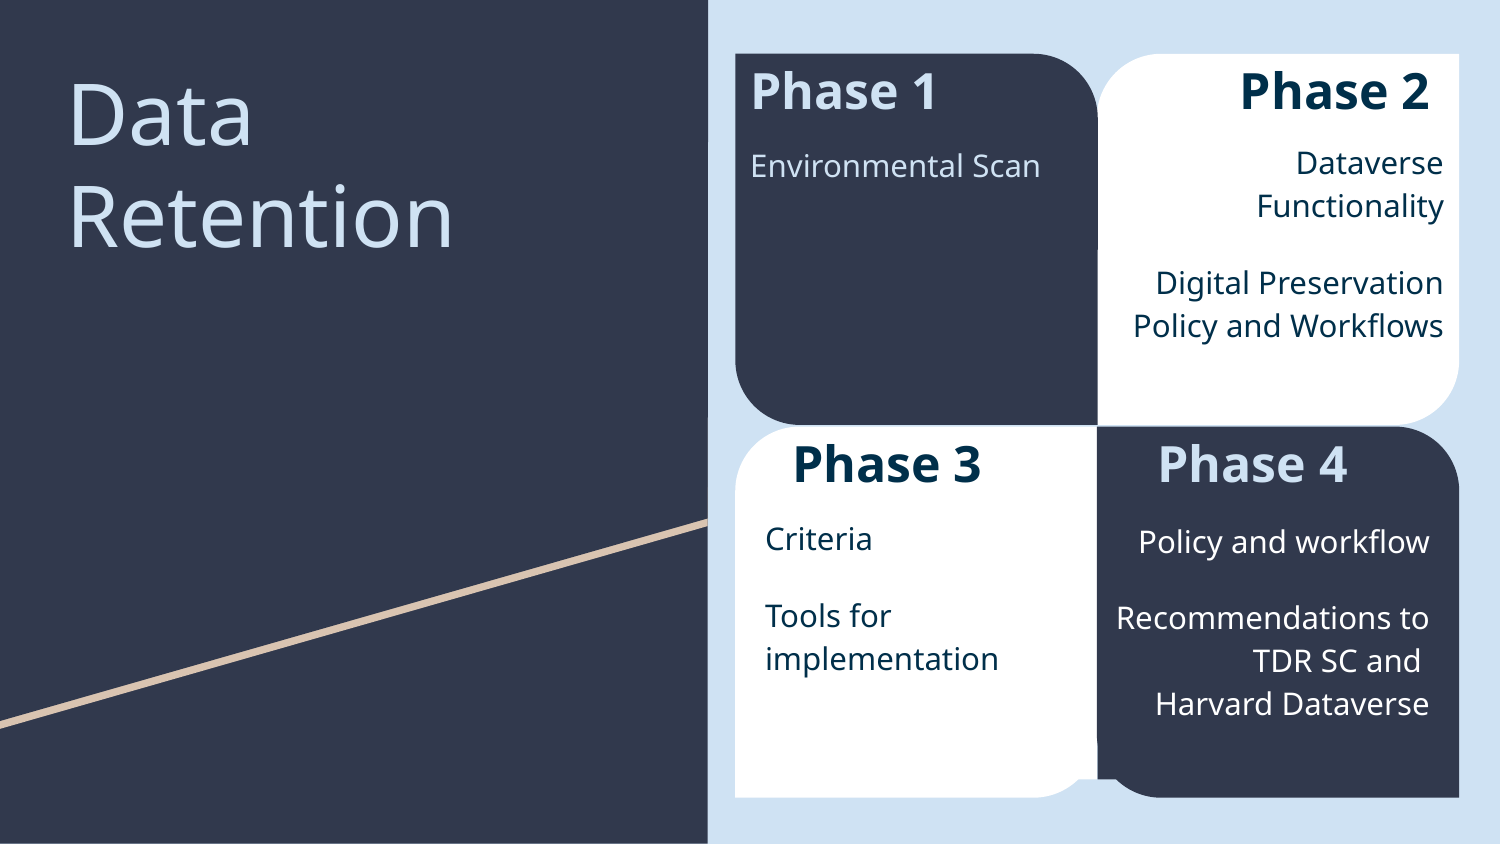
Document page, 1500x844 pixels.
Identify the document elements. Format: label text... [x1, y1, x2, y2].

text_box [735, 44, 1098, 415]
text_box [1096, 417, 1460, 798]
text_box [735, 417, 1094, 798]
title Data Retention [51, 44, 660, 457]
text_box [1098, 44, 1460, 416]
